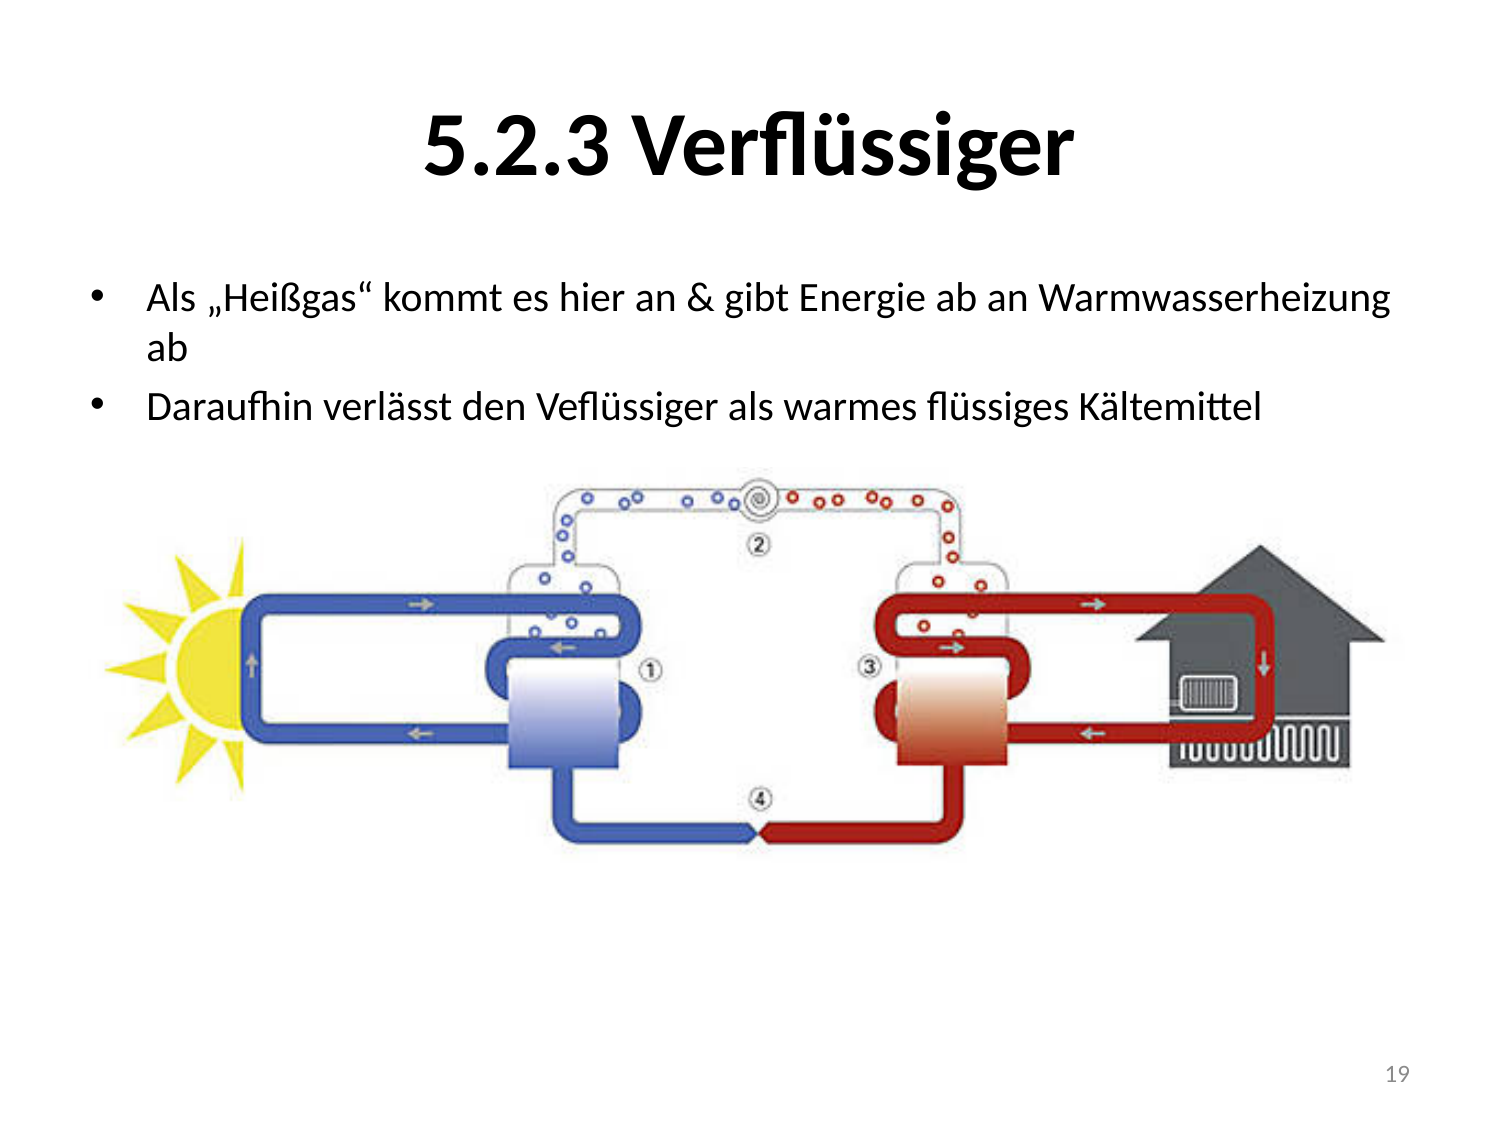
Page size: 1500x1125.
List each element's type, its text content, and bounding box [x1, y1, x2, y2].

title 5.2.3 Verflüssiger [75, 45, 1425, 233]
picture [88, 467, 1406, 864]
list Als „Heißgas“ kommt es hier an & gibt Energie ab an Warmwasserheizung ab Daraufhin verlässt den Veflüssiger als warmes flüssiges Kältemittel [75, 262, 1436, 457]
slide_number 19 [1074, 1042, 1425, 1103]
